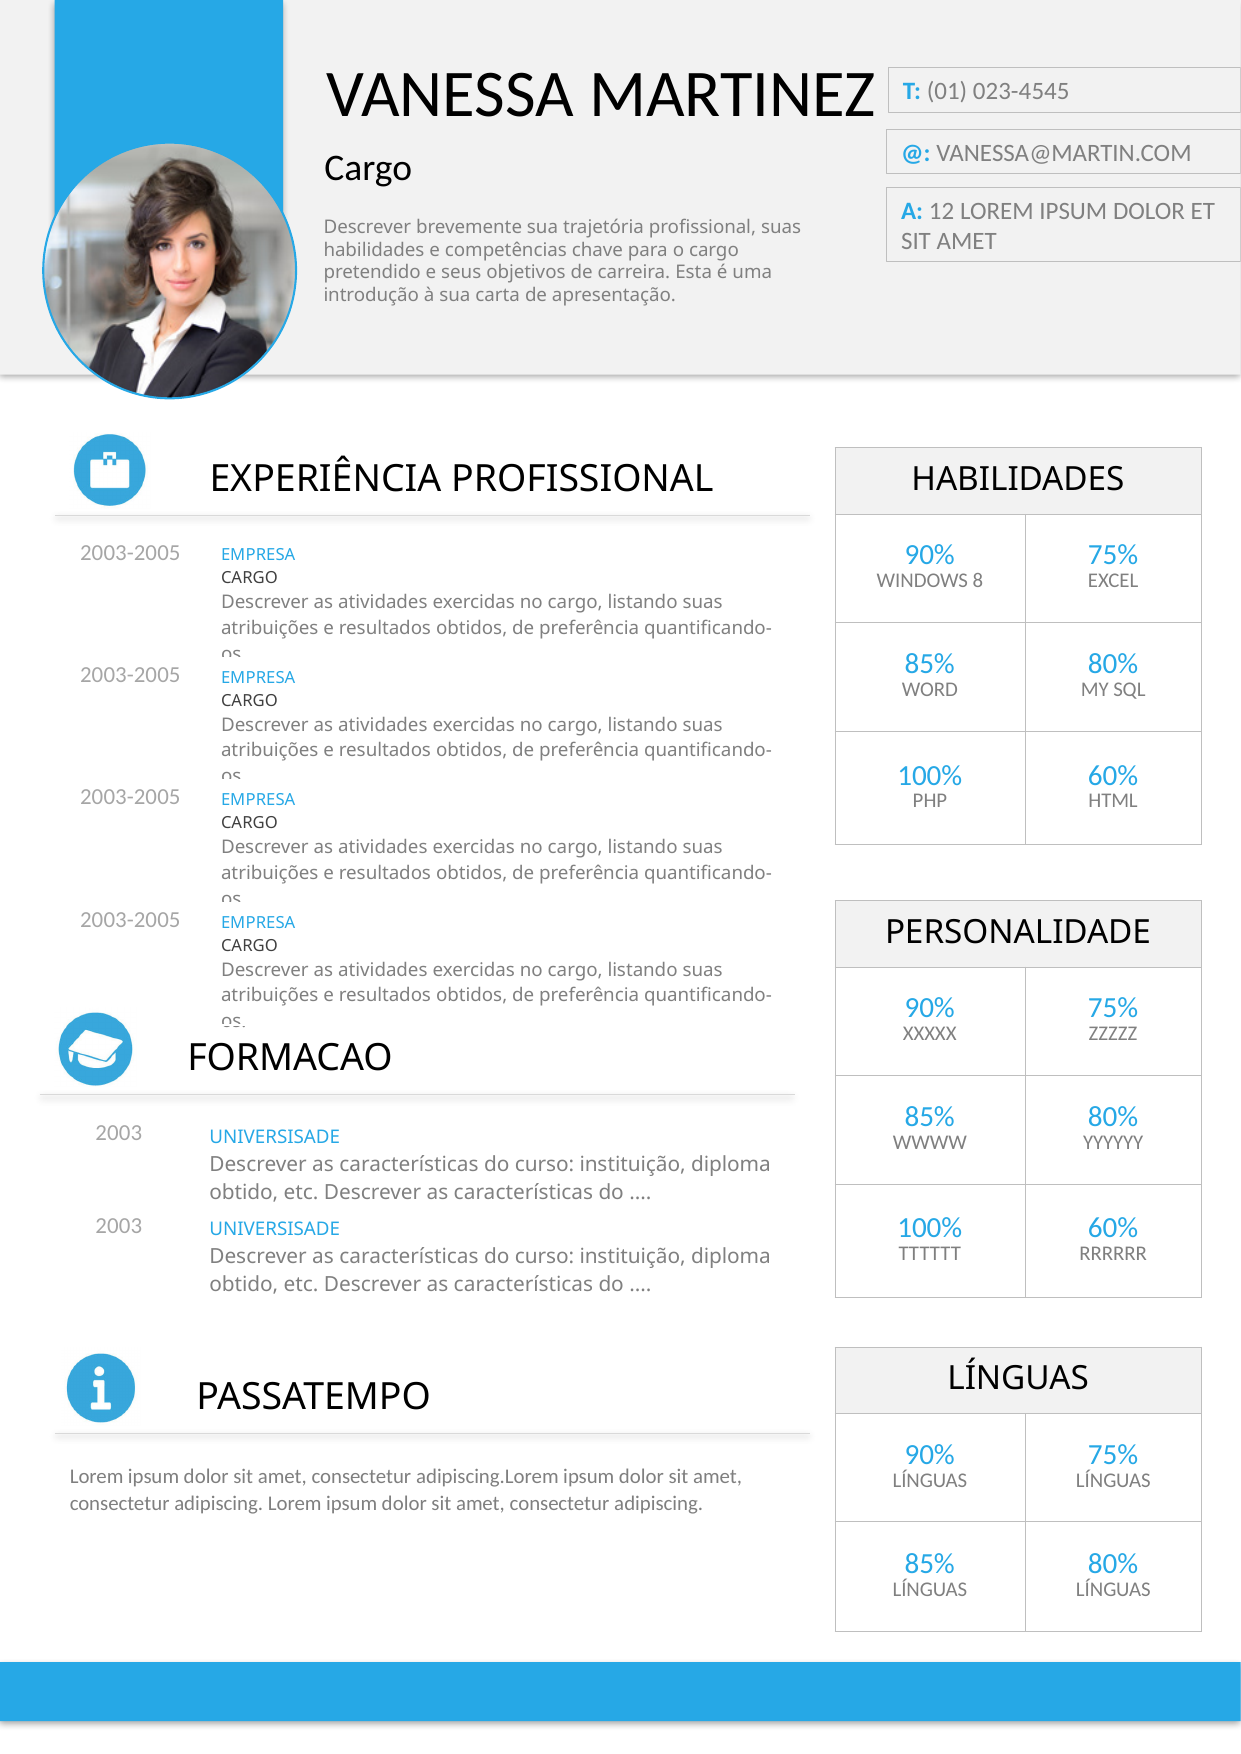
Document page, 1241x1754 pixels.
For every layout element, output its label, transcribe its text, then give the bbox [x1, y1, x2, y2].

text_box T: (01) 023-4545 [888, 67, 1241, 113]
table_header HABILIDADES [836, 448, 1201, 514]
table_cell 85% WORD [836, 623, 1025, 731]
table_cell 75% EXCEL [1026, 515, 1201, 622]
table_cell 85% LÍNGUAS [836, 1522, 1025, 1631]
table_cell 100% PHP [836, 732, 1025, 844]
text_box [284, 0, 1241, 375]
text_box @: VANESSA@MARTIN.COM [886, 128, 1241, 174]
table_header EMPRESA CARGO Descrever as atividades exercidas no cargo, listando suas atribuições e resultados obtidos, de preferência quantificando-os. [207, 536, 809, 657]
table_cell 2003-2005 [56, 781, 205, 902]
table_cell 100% TTTTTT [836, 1185, 1025, 1297]
table_cell 90% WINDOWS 8 [836, 515, 1025, 622]
picture [61, 1346, 141, 1426]
table_cell EMPRESA CARGO Descrever as atividades exercidas no cargo, listando suas atribuições e resultados obtidos, de preferência quantificando-os. [207, 781, 809, 902]
table_cell 75% ZZZZZ [1026, 968, 1201, 1075]
text_box [0, 1661, 1241, 1722]
table_cell 80% LÍNGUAS [1026, 1522, 1201, 1631]
table_cell 85% WWWW [836, 1076, 1025, 1184]
text_box PASSATEMPO [181, 1364, 446, 1425]
table_header UNIVERSISADE Descrever as características do curso: instituição, diploma obtido, etc. Descrever as características do .... [195, 1117, 798, 1208]
table_cell 90% LÍNGUAS [836, 1414, 1025, 1521]
picture [54, 1006, 137, 1087]
text_box [0, 0, 52, 375]
text_box FORMACAO [172, 1025, 408, 1086]
text_box A: 12 LOREM IPSUM DOLOR ET SIT AMET [886, 186, 1241, 262]
table_cell 90% XXXXX [836, 968, 1025, 1075]
table_header 2003 [44, 1117, 194, 1208]
table_cell 2003-2005 [56, 904, 205, 1024]
text_box Descrever brevemente sua trajetória profissional, suas habilidades e competências chave para o cargo pretendido e seus objetivos de carreira. Esta é uma introdução à sua carta de apresentação. [308, 207, 844, 313]
table_cell EMPRESA CARGO Descrever as atividades exercidas no cargo, listando suas atribuições e resultados obtidos, de preferência quantificando-os. [207, 904, 809, 1024]
table_cell UNIVERSISADE Descrever as características do curso: instituição, diploma obtido, etc. Descrever as características do .... [195, 1209, 798, 1300]
table_cell EMPRESA CARGO Descrever as atividades exercidas no cargo, listando suas atribuições e resultados obtidos, de preferência quantificando-os. [207, 659, 809, 779]
table_header Lorem ipsum dolor sit amet, consectetur adipiscing.Lorem ipsum dolor sit amet, consectetur adipiscing. Lorem ipsum dolor sit amet, consectetur adipiscing. [55, 1454, 810, 1550]
table_cell 60% HTML [1026, 732, 1201, 844]
picture [42, 142, 297, 399]
table_cell 2003-2005 [56, 659, 205, 779]
table_header 2003-2005 [56, 536, 205, 657]
table_cell 80% YYYYYY [1026, 1076, 1201, 1184]
table_header LÍNGUAS [836, 1348, 1201, 1413]
text_box Cargo [309, 135, 427, 196]
table_header PERSONALIDADE [836, 901, 1201, 967]
table_cell 2003 [44, 1209, 194, 1300]
text_box VANESSA MARTINEZ [311, 42, 892, 137]
table_cell 75% LÍNGUAS [1026, 1414, 1201, 1521]
picture [69, 431, 152, 509]
table_cell 60% RRRRRR [1026, 1185, 1201, 1297]
table_cell 80% MY SQL [1026, 623, 1201, 731]
text_box EXPERIÊNCIA PROFISSIONAL [185, 446, 730, 507]
text_box [54, 0, 284, 141]
